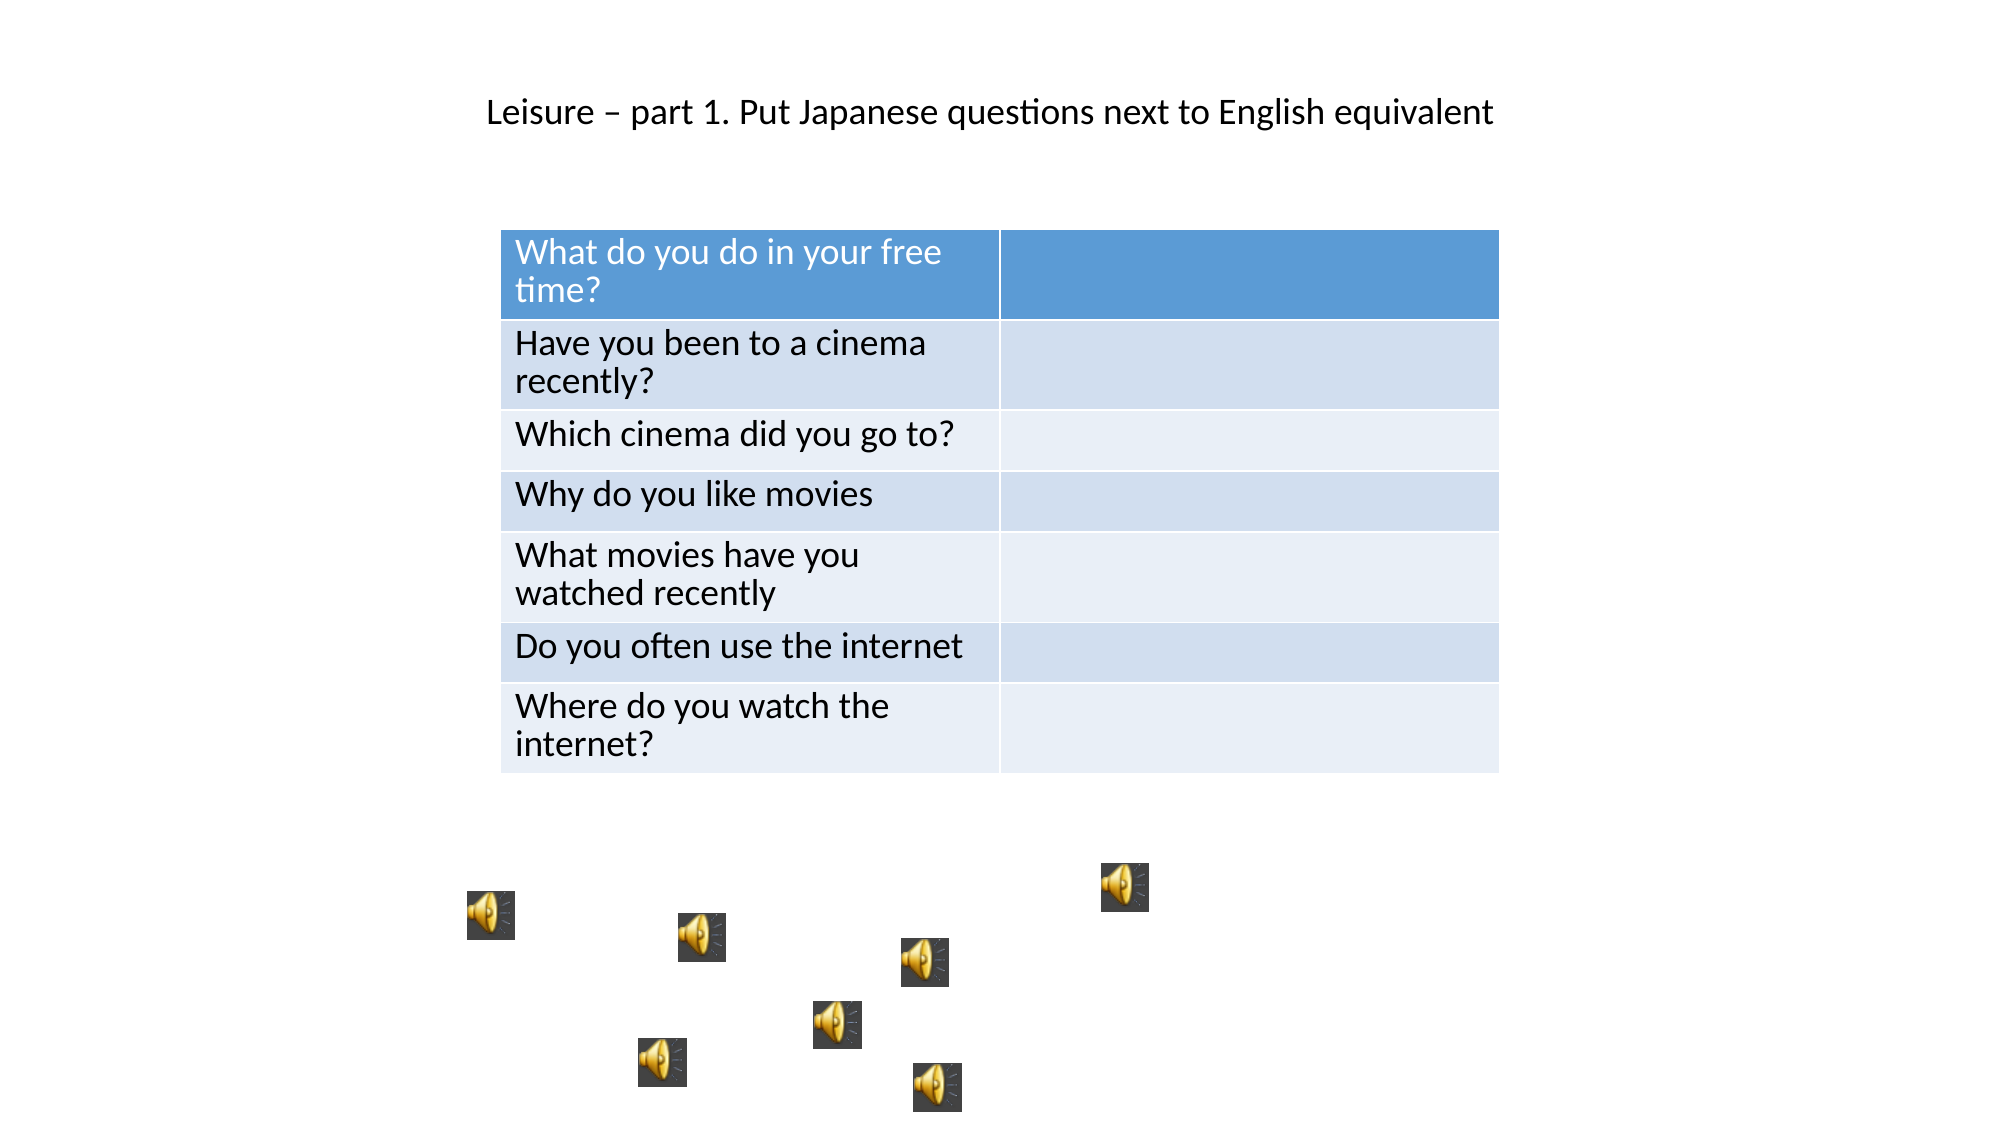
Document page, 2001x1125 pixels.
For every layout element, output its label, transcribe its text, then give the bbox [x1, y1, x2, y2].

table_cell Which cinema did you go to? [501, 411, 999, 470]
picture [912, 1062, 963, 1113]
table_header What do you do in your free time? [501, 230, 999, 319]
table_cell [1001, 411, 1499, 470]
table_cell [1001, 472, 1499, 531]
picture [1099, 862, 1151, 913]
table_cell Have you been to a cinema recently? [501, 321, 999, 409]
table_cell [1001, 533, 1499, 622]
picture [899, 937, 950, 988]
table_cell What movies have you watched recently [501, 533, 999, 622]
table_cell [1001, 623, 1499, 682]
table_cell [1001, 684, 1499, 773]
picture [812, 999, 863, 1050]
picture [676, 912, 727, 963]
table_cell Why do you like movies [501, 472, 999, 531]
table_cell [1001, 321, 1499, 409]
table_header [1001, 230, 1499, 319]
table_cell Do you often use the internet [501, 623, 999, 682]
picture [465, 890, 516, 941]
table_cell Where do you watch the internet? [501, 684, 999, 773]
picture [637, 1037, 688, 1088]
text_box Leisure – part 1. Put Japanese questions next to English equivalent [471, 79, 1511, 139]
